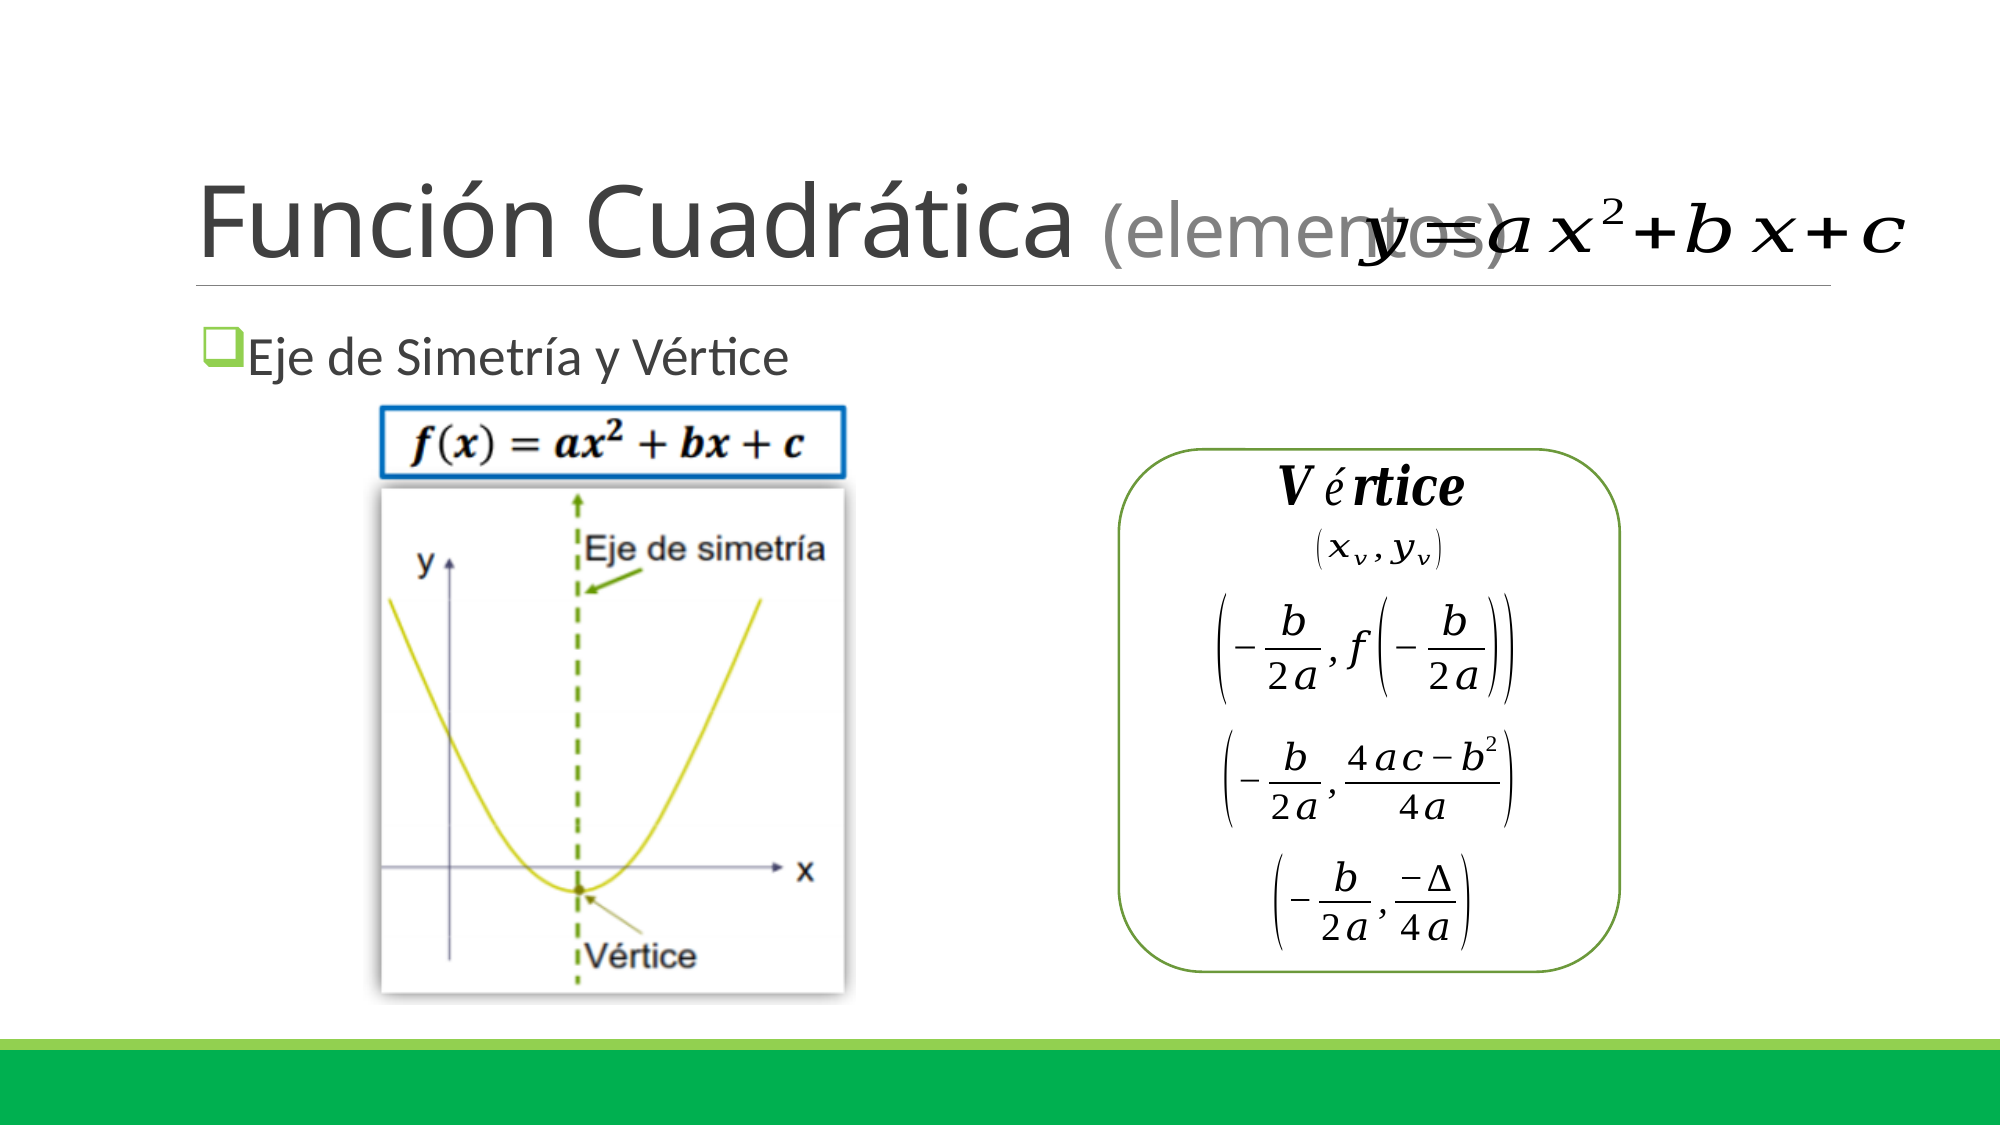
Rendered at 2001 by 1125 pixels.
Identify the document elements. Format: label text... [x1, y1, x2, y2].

text_box [1117, 447, 1622, 974]
picture [363, 395, 857, 1006]
list Eje de Simetría y Vértice [199, 320, 840, 396]
title Función Cuadrática (elementos) [180, 47, 1830, 285]
